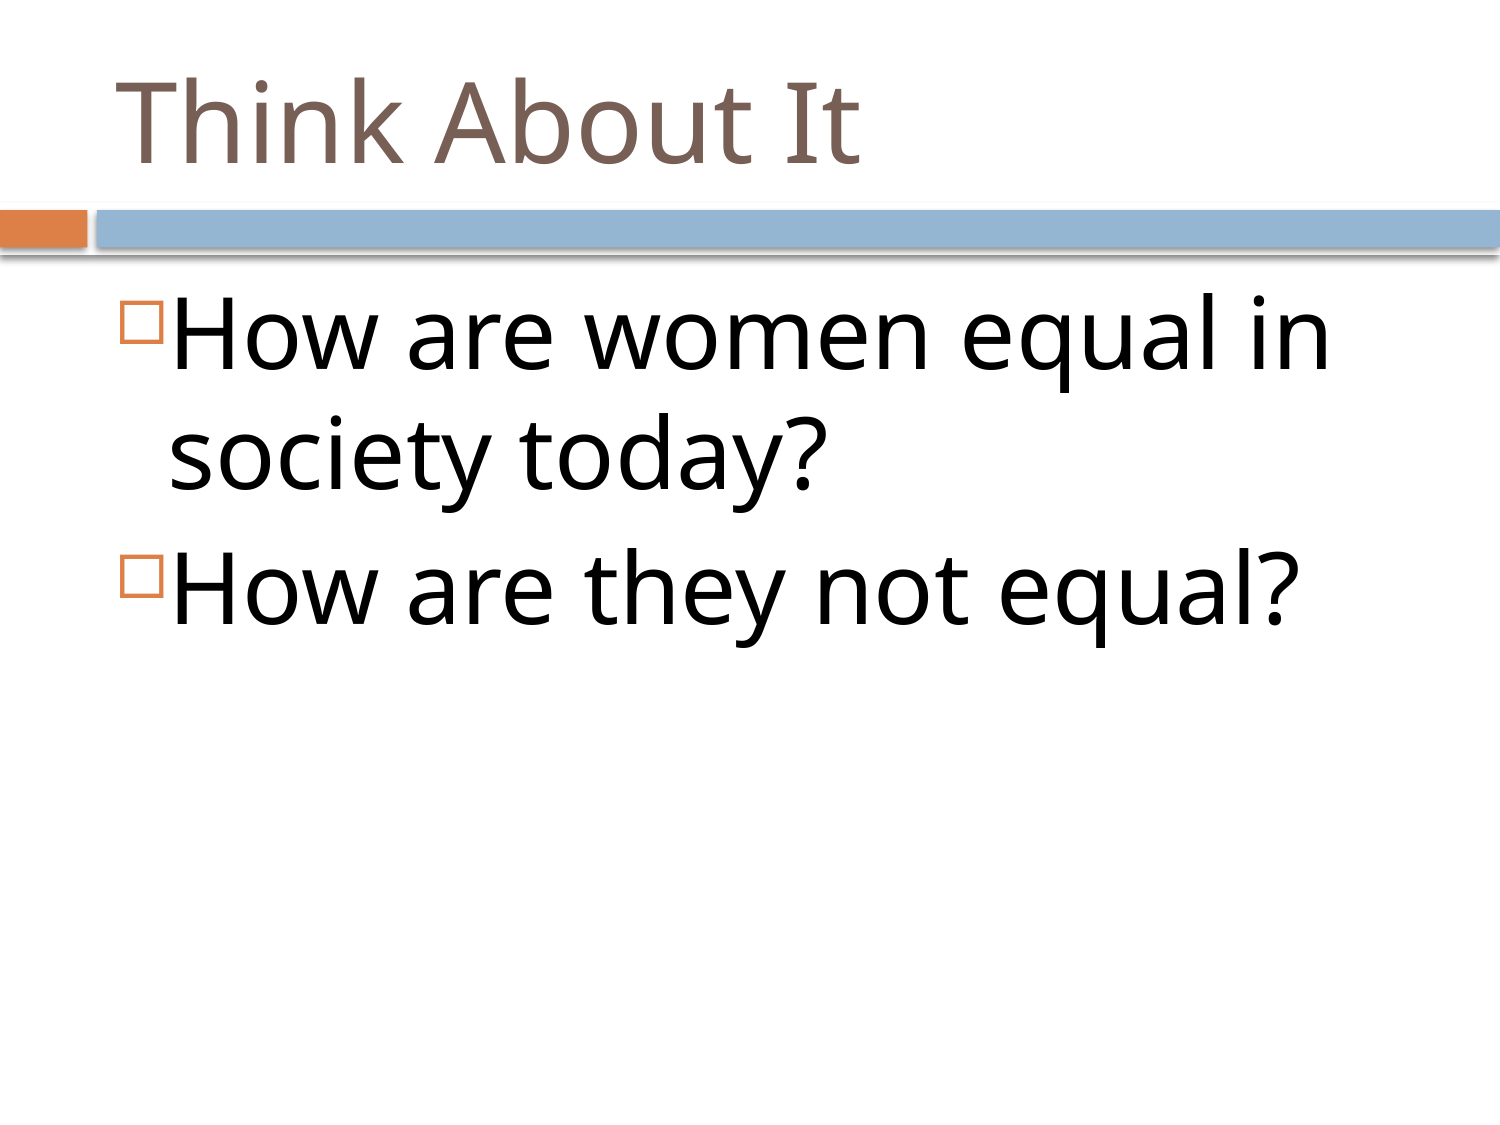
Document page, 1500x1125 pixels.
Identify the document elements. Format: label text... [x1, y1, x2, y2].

list How are women equal in society today? How are they not equal? [100, 262, 1438, 1000]
title Think About It [100, 37, 1438, 200]
